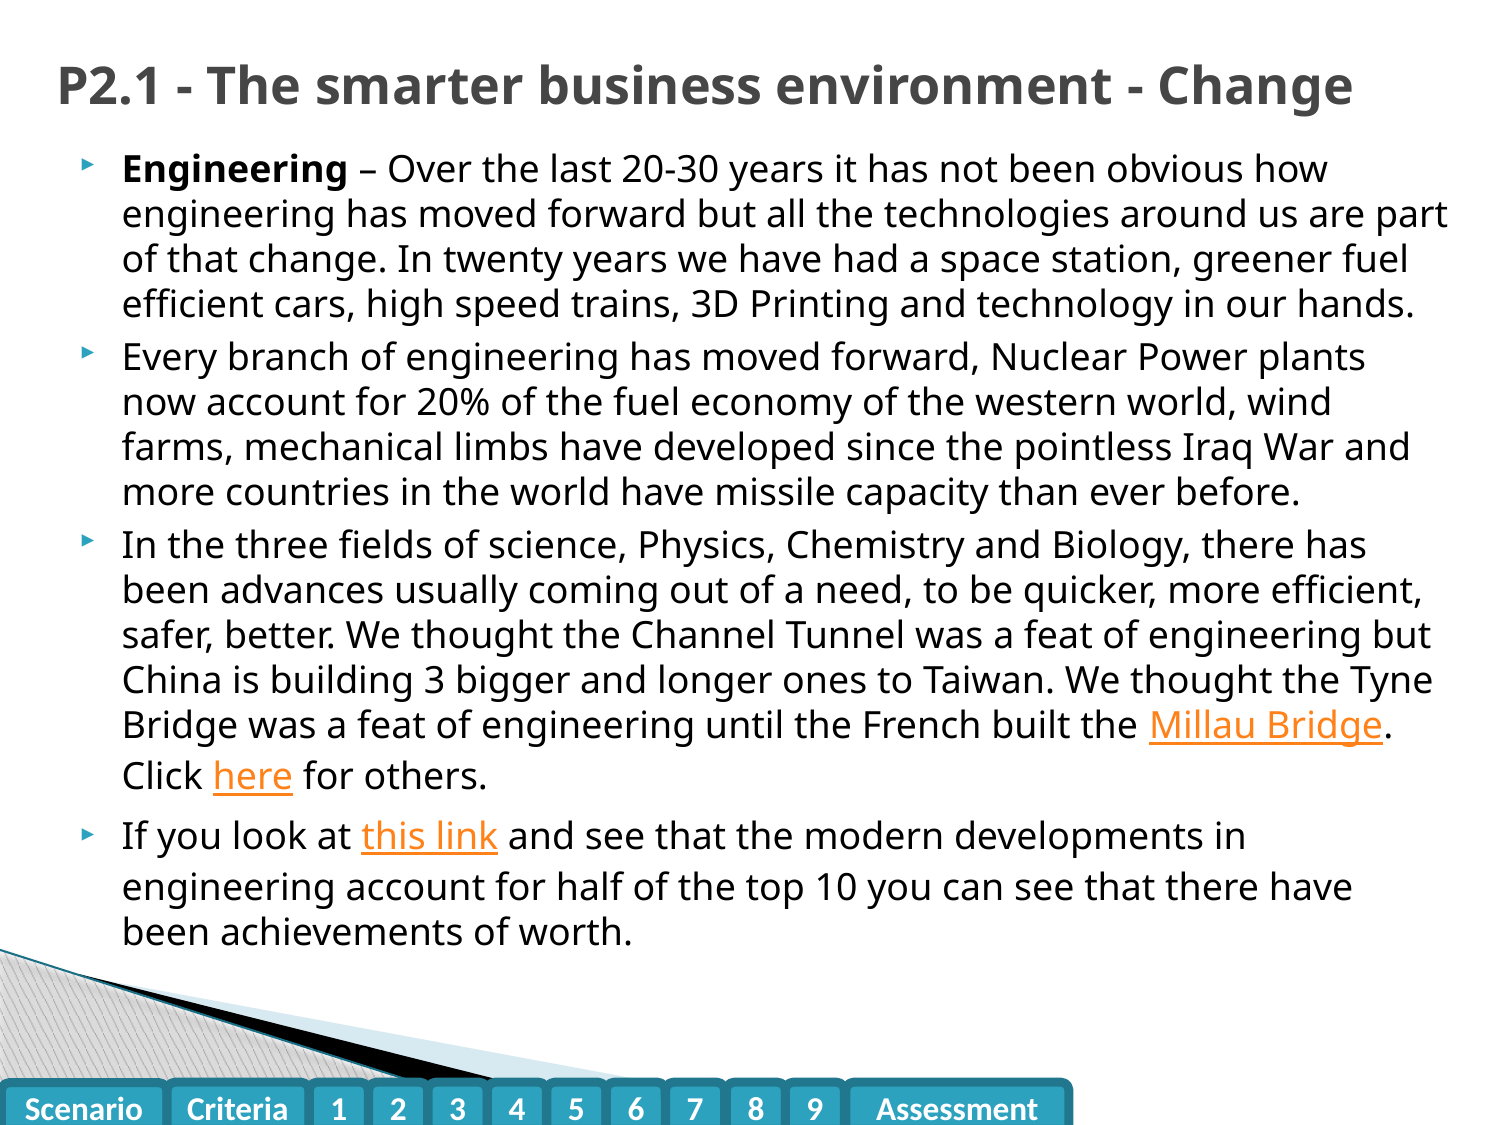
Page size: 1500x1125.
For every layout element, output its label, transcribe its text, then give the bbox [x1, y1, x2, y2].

title P2.1 - The smarter business environment - Change [41, 18, 1459, 149]
list Engineering – Over the last 20-30 years it has not been obvious how engineering has moved forward but all the technologies around us are part of that change. In twenty years we have had a space station, greener fuel efficient cars, high speed trains, 3D Printing and technology in our hands. Every branch of engineering has moved forward, Nuclear Power plants now account for 20% of the fuel economy of the western world, wind farms, mechanical limbs have developed since the pointless Iraq War and more countries in the world have missile capacity than ever before. In the three fields of science, Physics, Chemistry and Biology, there has been advances usually coming out of a need, to be quicker, more efficient, safer, better. We thought the Channel Tunnel was a feat of engineering but China is building 3 bigger and longer ones to Taiwan. We thought the Tyne Bridge was a feat of engineering until the French built the Millau Bridge. Click here for others. If you look at this link and see that the modern developments in engineering account for half of the top 10 you can see that there have been achievements of worth. [46, 137, 1465, 1035]
